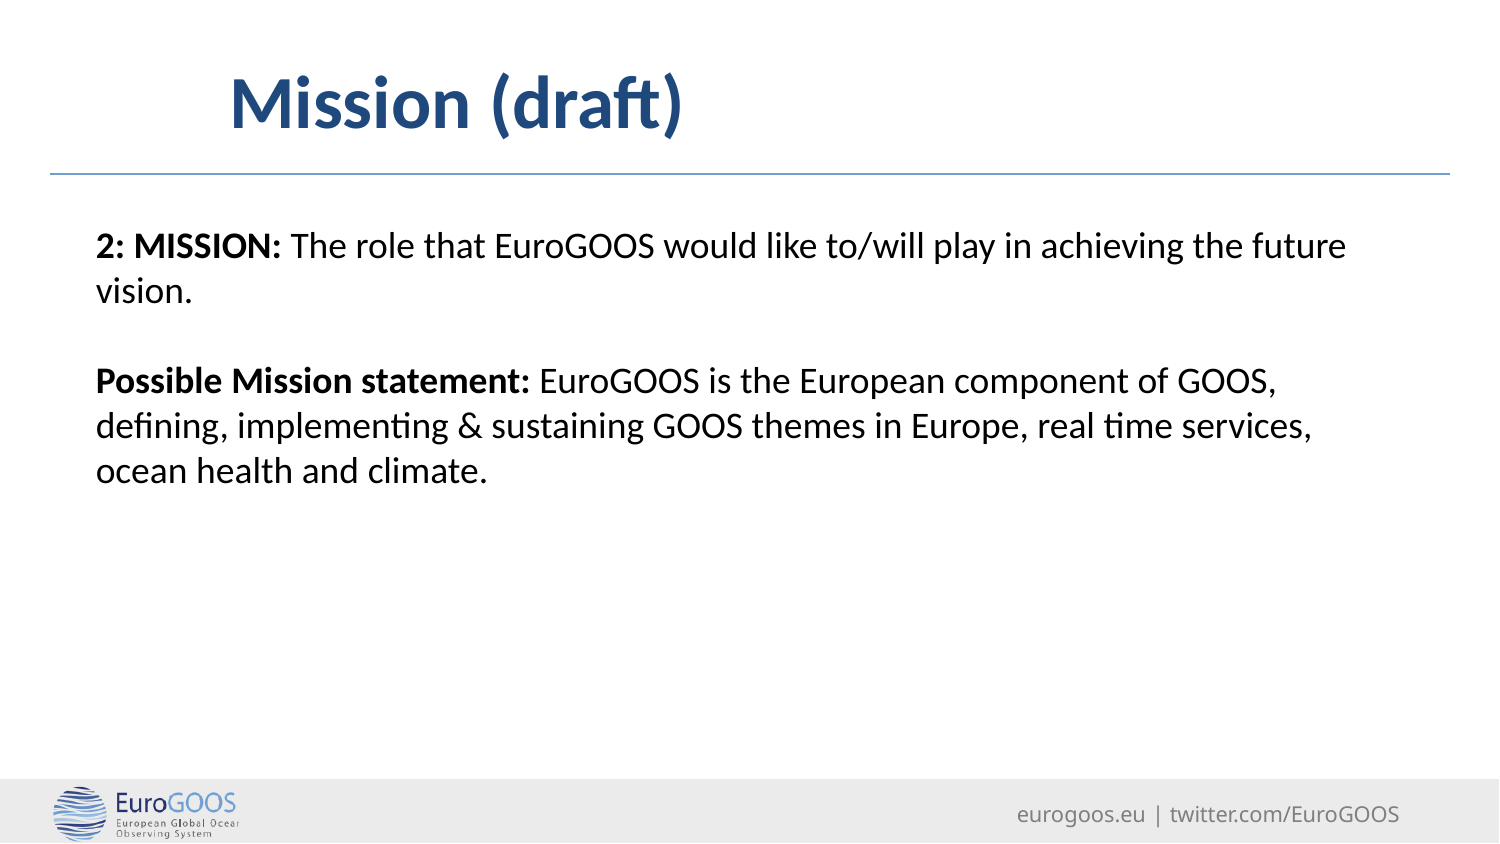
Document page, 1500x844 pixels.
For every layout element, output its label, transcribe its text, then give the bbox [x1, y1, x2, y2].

text_box eurogoos.eu | twitter.com/EuroGOOS [1016, 802, 1401, 835]
text_box 2: MISSION: The role that EuroGOOS would like to/will play in achieving the future vision. Possible Mission statement: EuroGOOS is the European component of GOOS, defining, implementing & sustaining GOOS themes in Europe, real time services, ocean health and climate. [81, 178, 1375, 498]
text_box Mission (draft) [229, 53, 686, 151]
text_box [0, 777, 1500, 844]
picture [49, 782, 239, 844]
